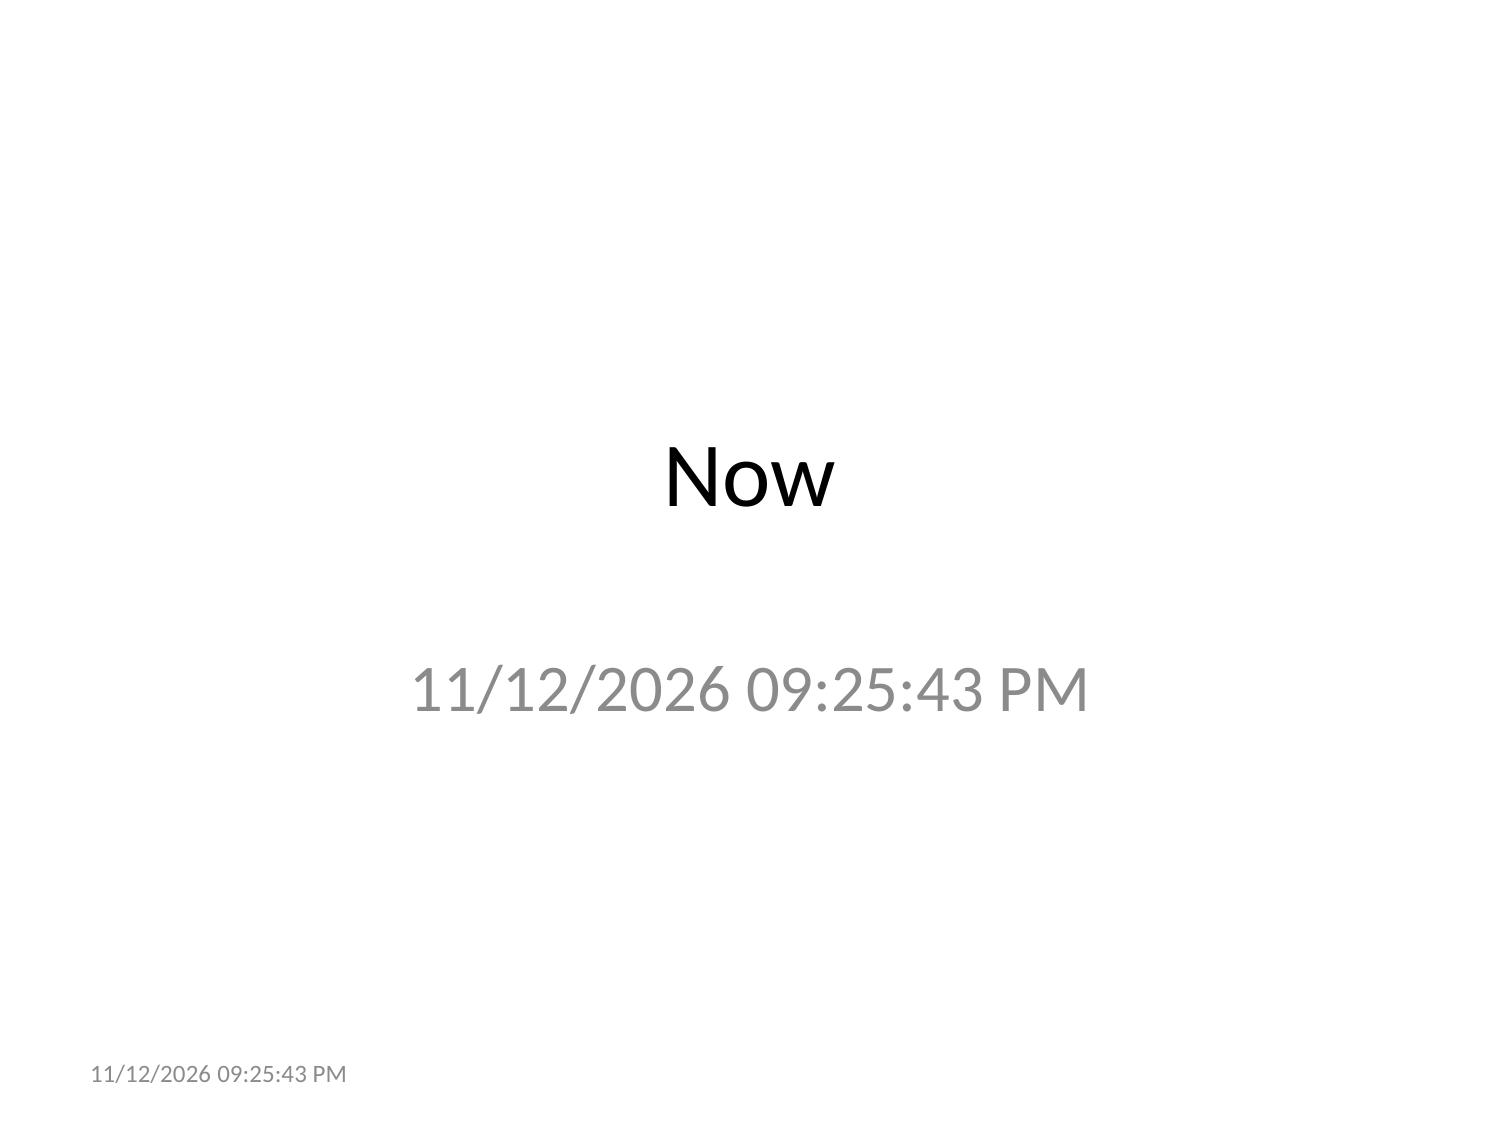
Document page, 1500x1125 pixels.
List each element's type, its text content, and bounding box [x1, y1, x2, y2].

title Now [112, 349, 1388, 591]
subtitle 2011-12-19 10:20:04 AM [225, 637, 1275, 925]
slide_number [75, 1042, 425, 1103]
